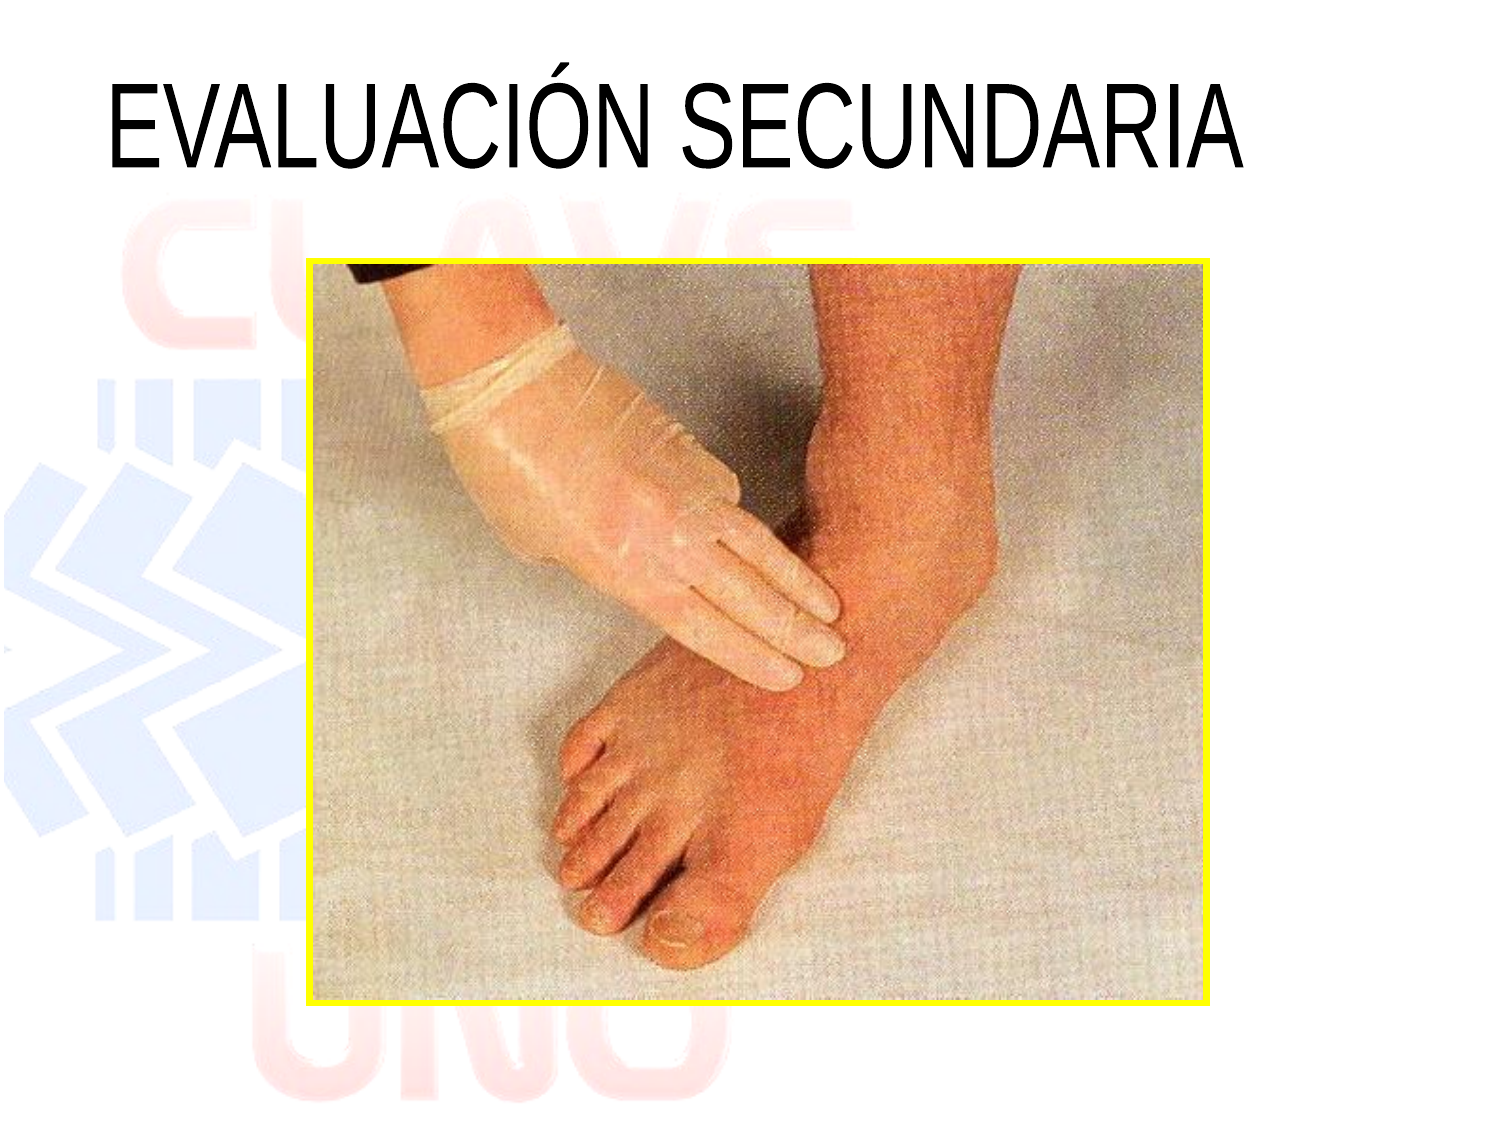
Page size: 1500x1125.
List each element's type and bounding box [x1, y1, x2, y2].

picture [3, 184, 1204, 1121]
